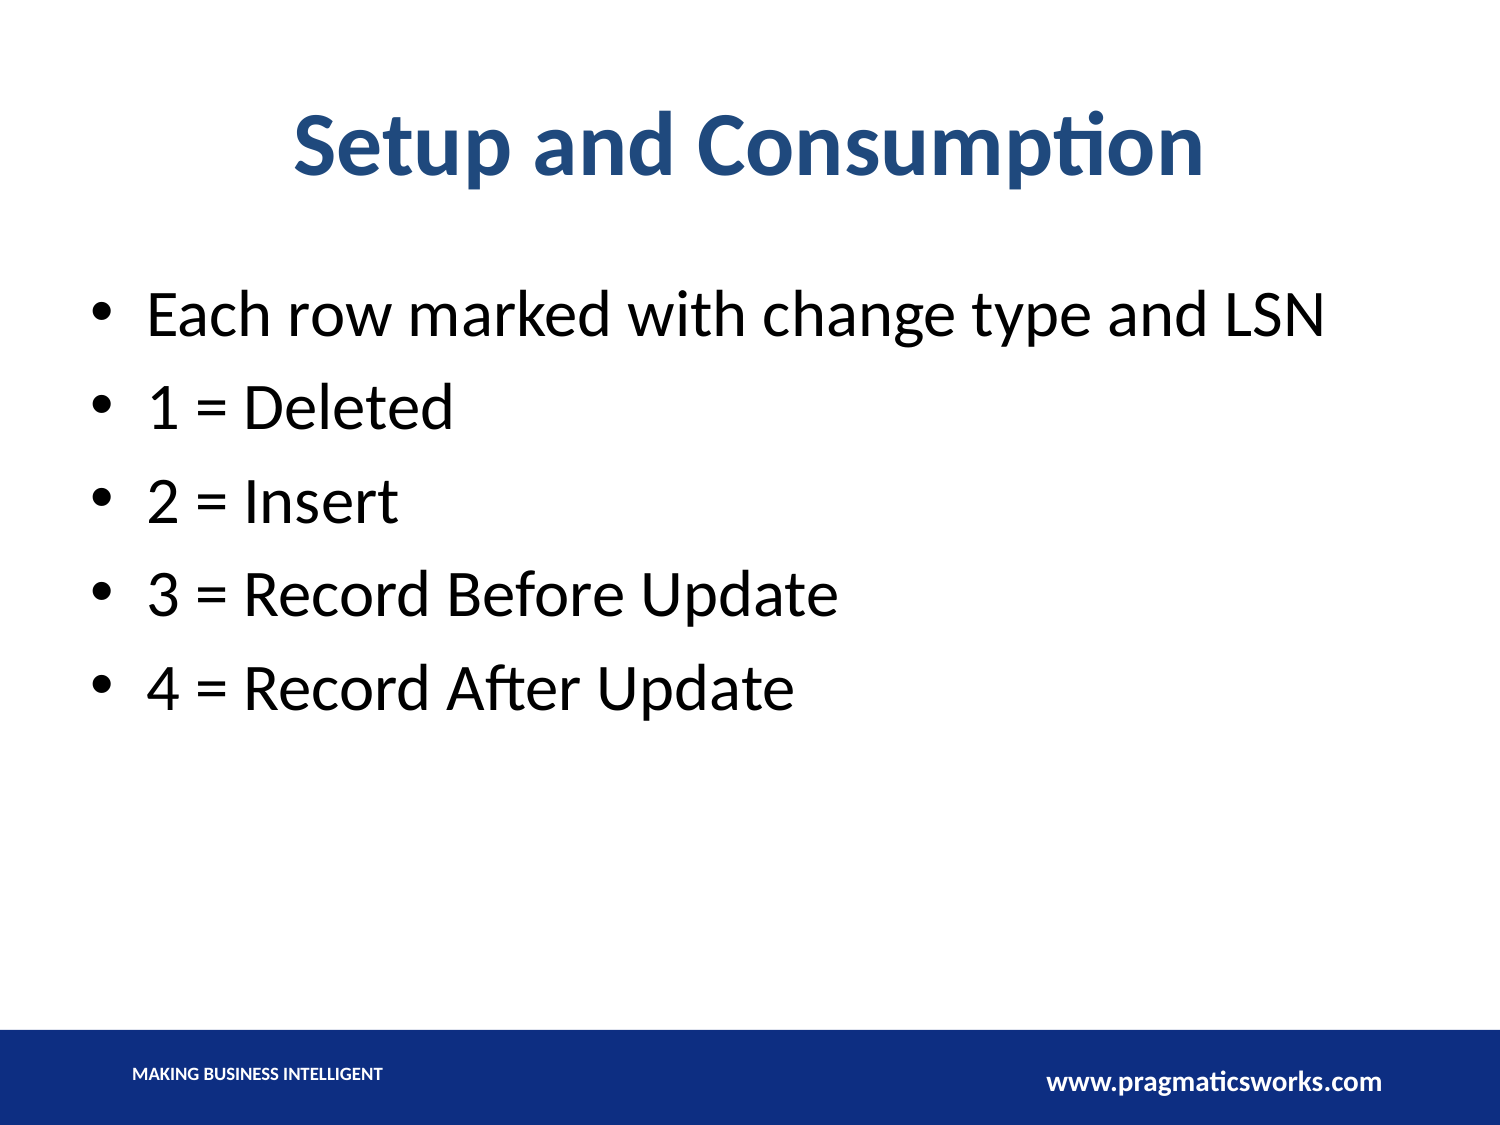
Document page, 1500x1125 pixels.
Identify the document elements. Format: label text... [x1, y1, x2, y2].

list Each row marked with change type and LSN 1 = Deleted 2 = Insert 3 = Record Before Update 4 = Record After Update [75, 262, 1425, 1005]
title Setup and Consumption [75, 45, 1425, 233]
